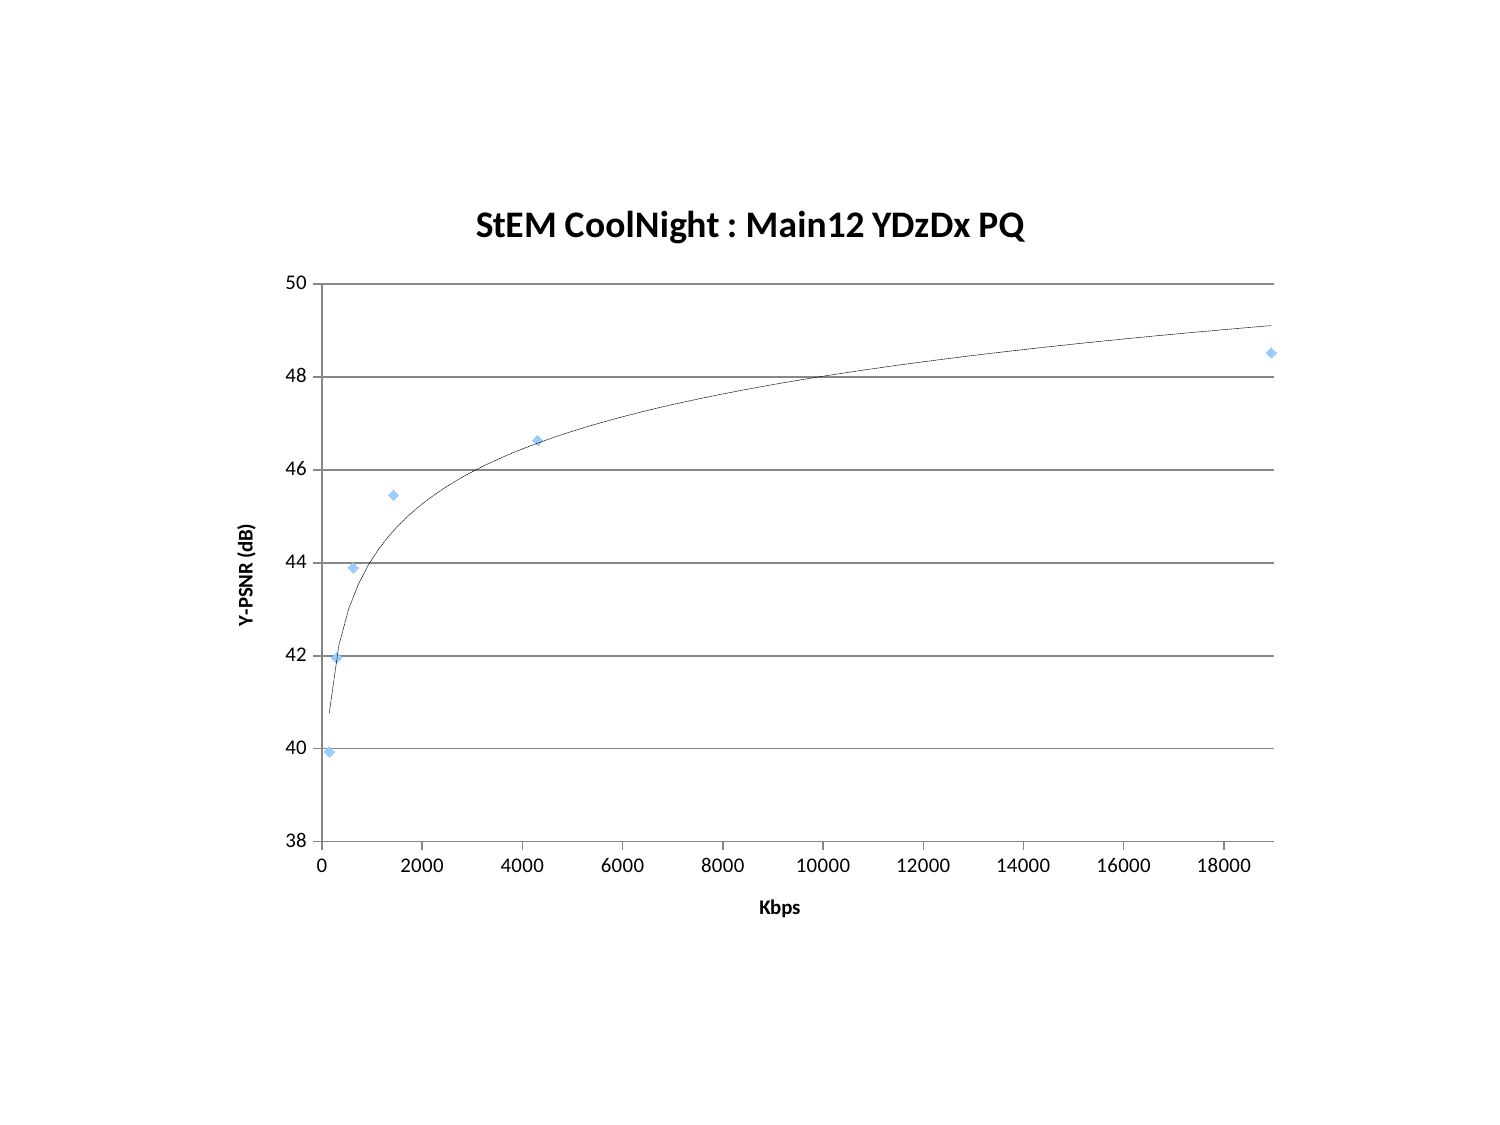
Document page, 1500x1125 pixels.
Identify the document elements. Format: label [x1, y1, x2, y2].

chart [203, 174, 1296, 951]
